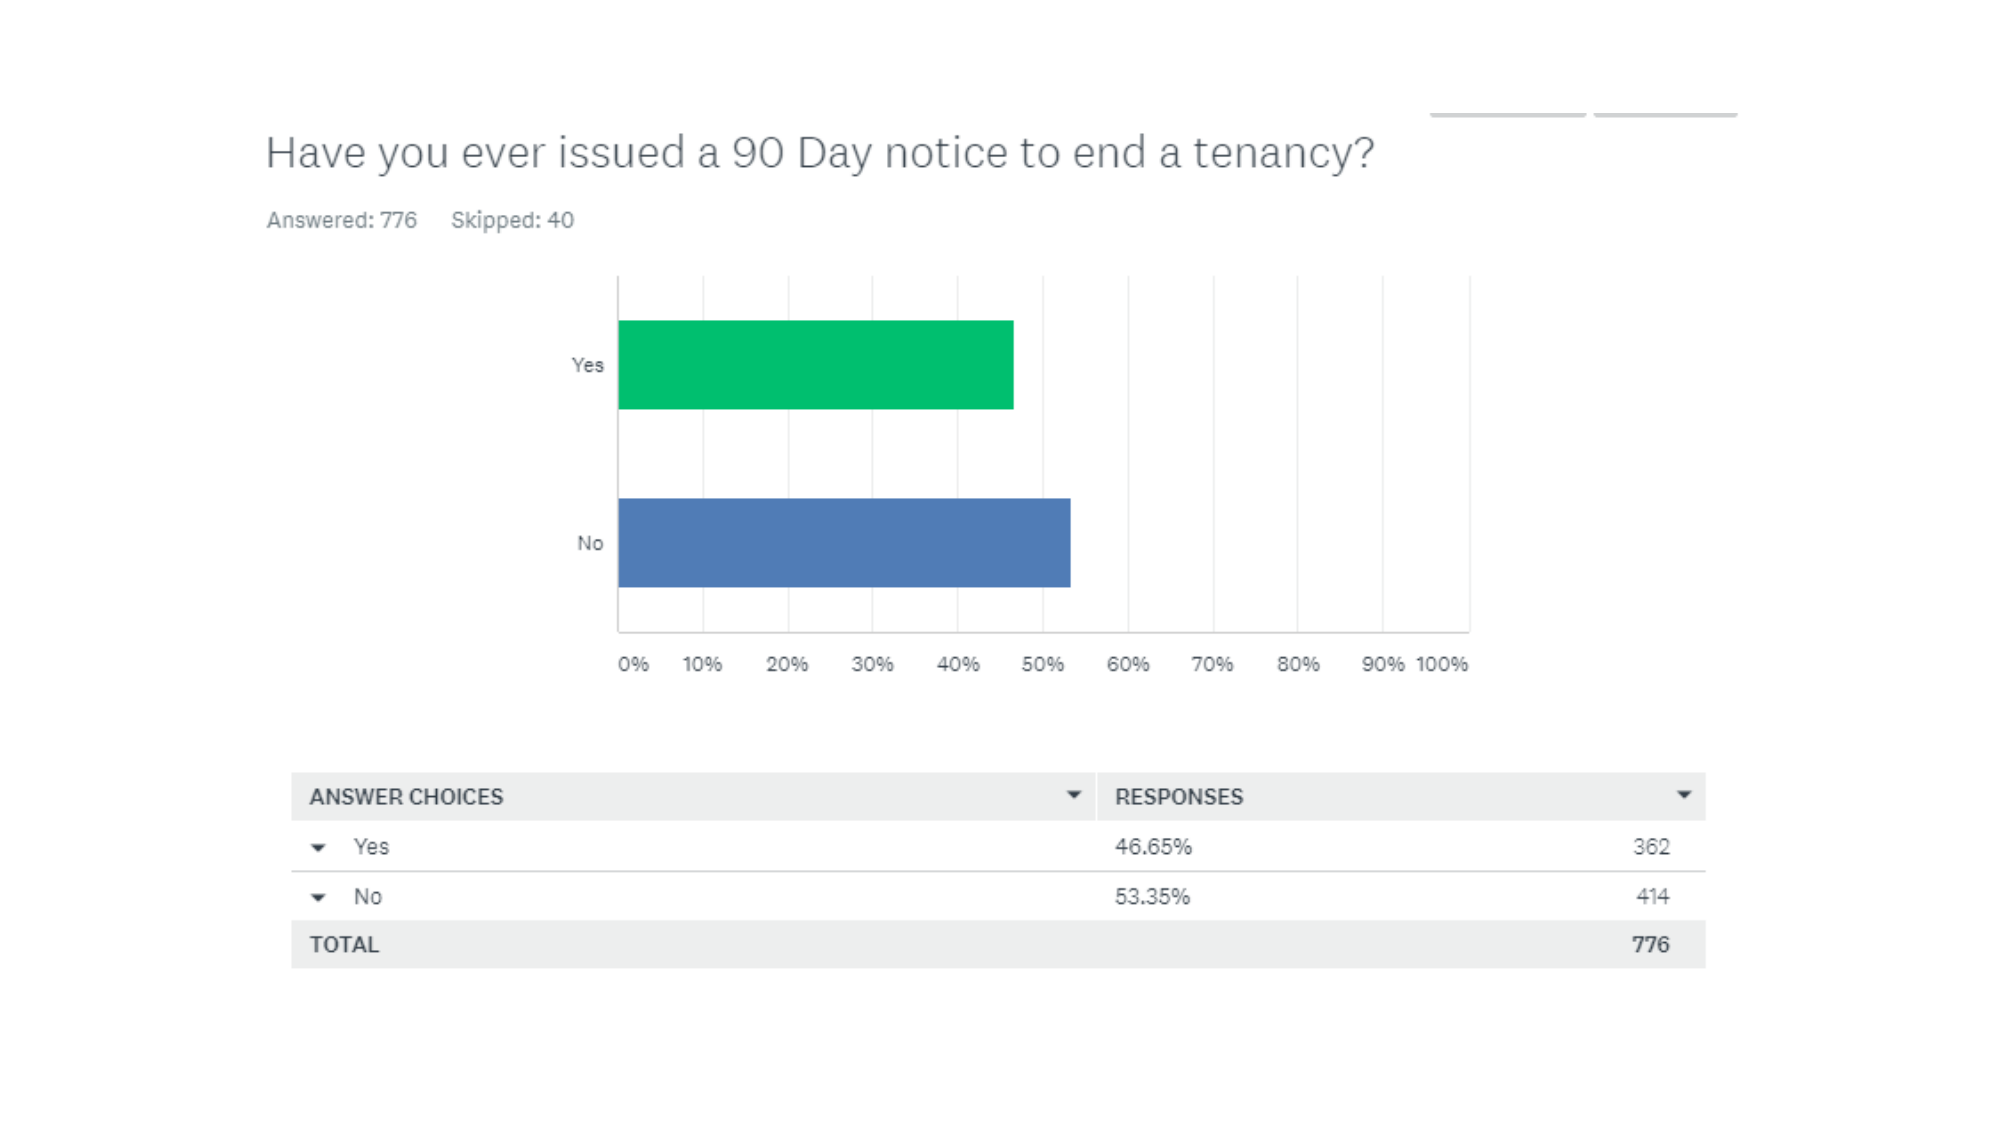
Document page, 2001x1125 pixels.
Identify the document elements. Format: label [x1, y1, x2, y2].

picture [249, 113, 1743, 988]
